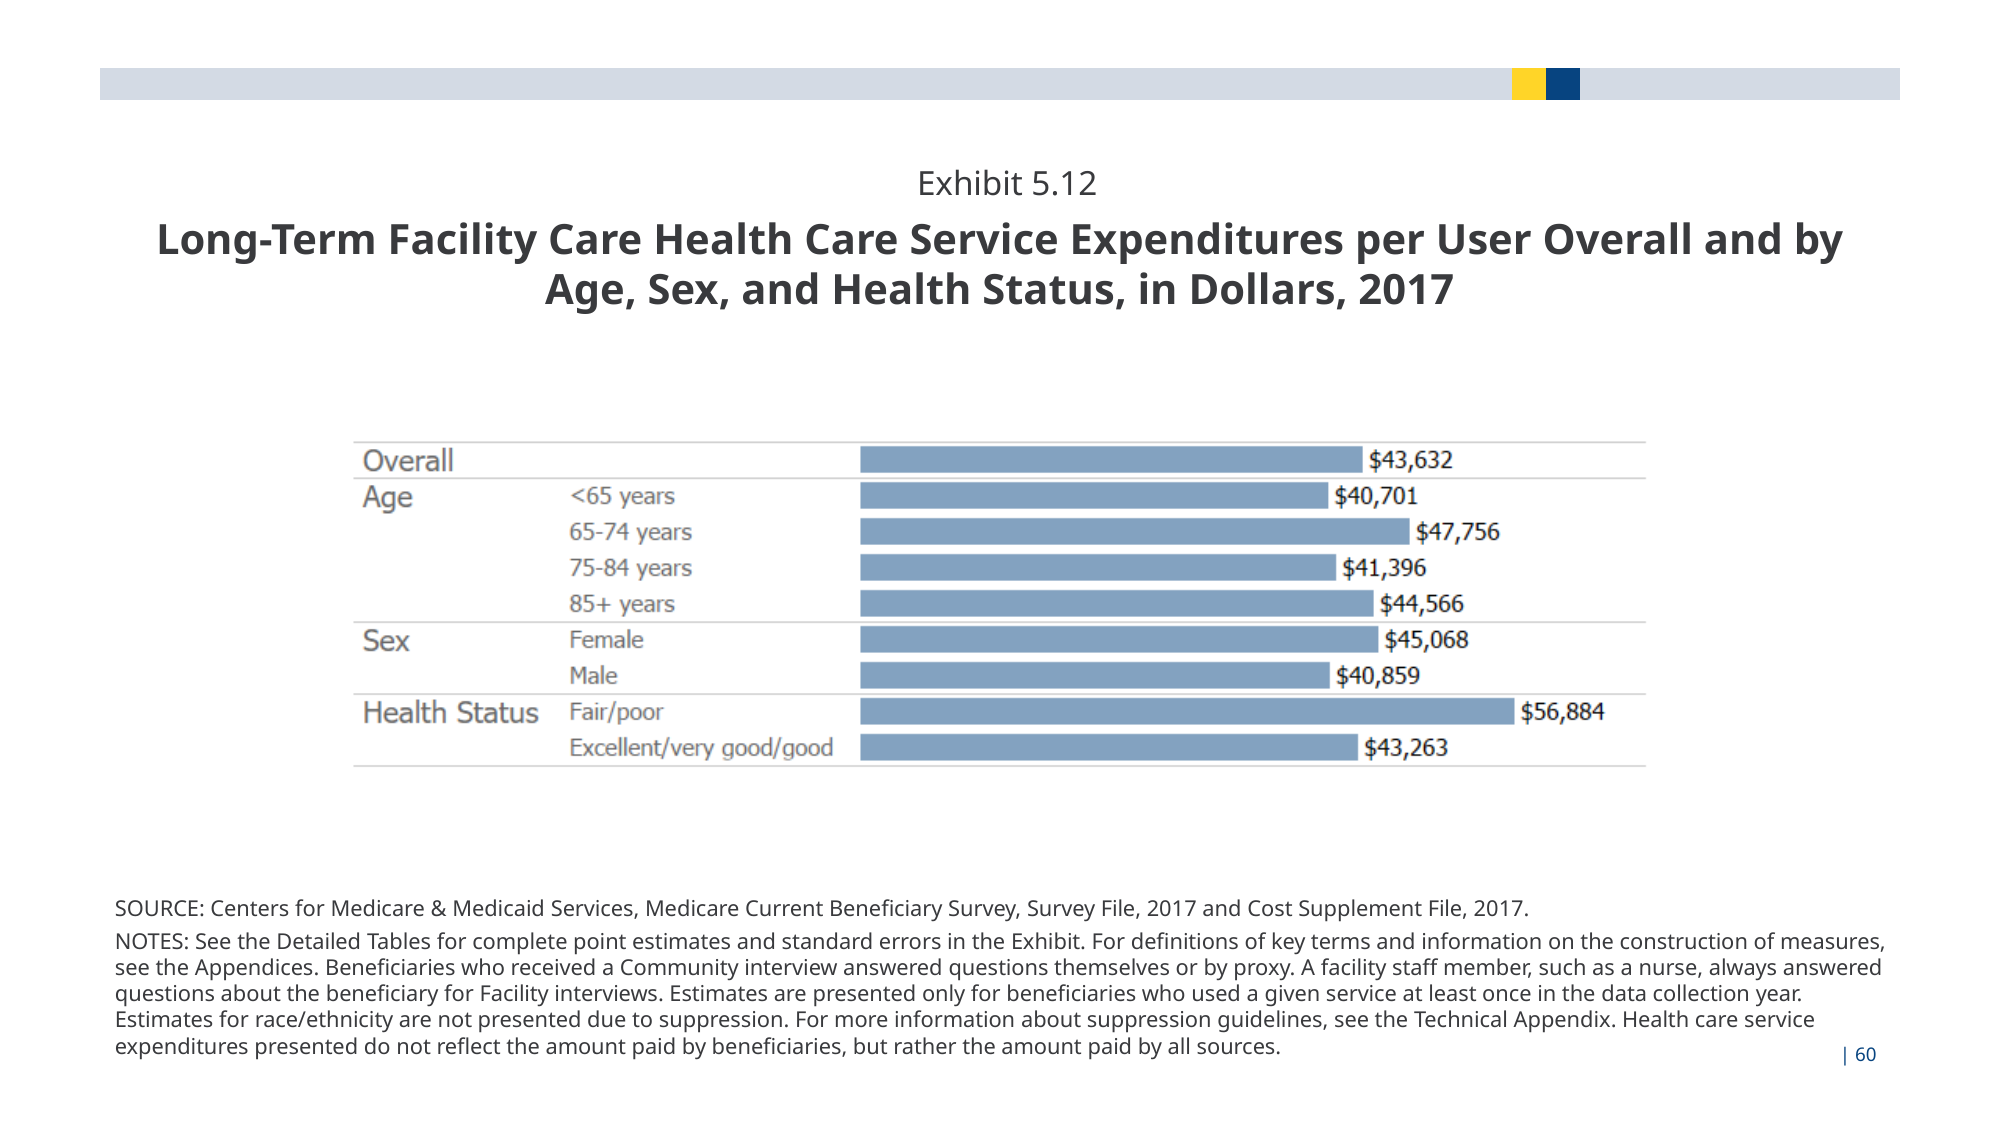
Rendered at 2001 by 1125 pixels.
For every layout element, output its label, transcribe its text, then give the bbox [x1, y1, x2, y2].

list Long-Term Facility Care Health Care Service Expenditures per User Overall and by Age, Sex, and Health Status, in Dollars, 2017 [99, 213, 1900, 300]
list SOURCE: Centers for Medicare & Medicaid Services, Medicare Current Beneficiary Survey, Survey File, 2017 and Cost Supplement File, 2017. NOTES: See the Detailed Tables for complete point estimates and standard errors in the Exhibit. For definitions of key terms and information on the construction of measures, see the Appendices. Beneficiaries who received a Community interview answered questions themselves or by proxy. A facility staff member, such as a nurse, always answered questions about the beneficiary for Facility interviews. Estimates are presented only for beneficiaries who used a given service at least once in the data collection year. Estimates for race/ethnicity are not presented due to suppression. For more information about suppression guidelines, see the Technical Appendix. Health care service expenditures presented do not reflect the amount paid by beneficiaries, but rather the amount paid by all sources. [99, 887, 1900, 1025]
title Exhibit 5.12 [99, 154, 1900, 213]
picture [335, 423, 1665, 815]
